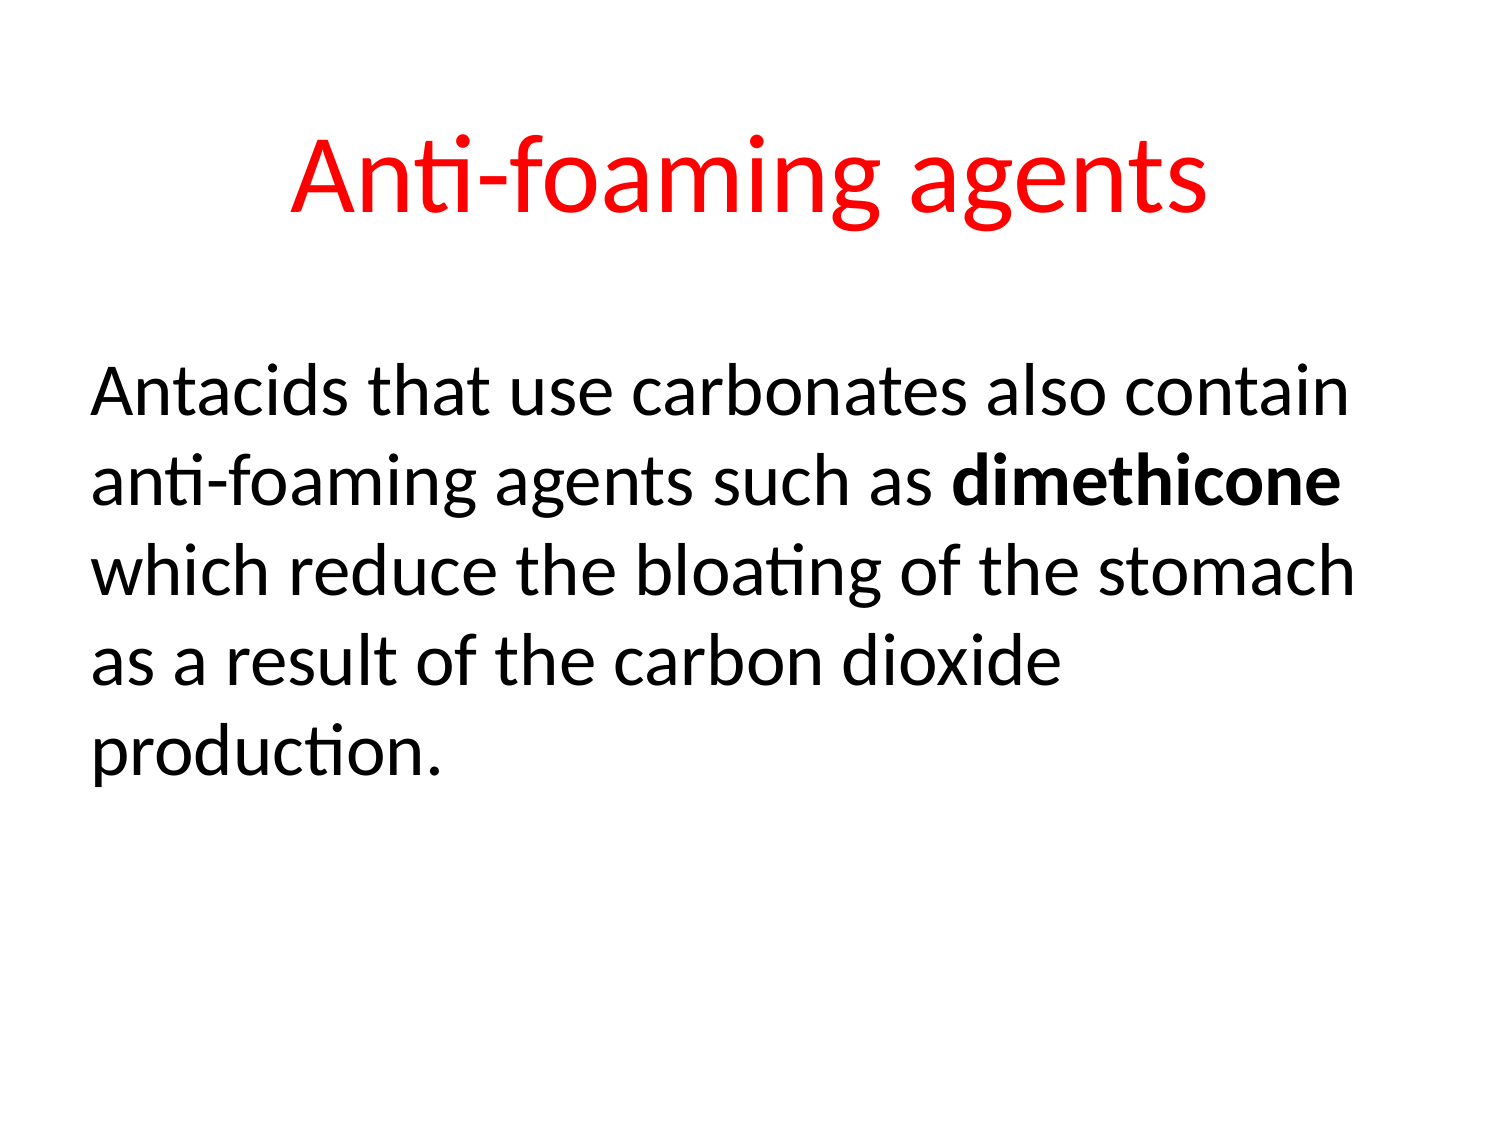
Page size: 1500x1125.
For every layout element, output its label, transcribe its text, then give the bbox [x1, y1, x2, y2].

list Antacids that use carbonates also contain anti-foaming agents such as dimethicone which reduce the bloating of the stomach as a result of the carbon dioxide production. [75, 333, 1425, 1005]
title Anti-foaming agents [75, 73, 1425, 262]
